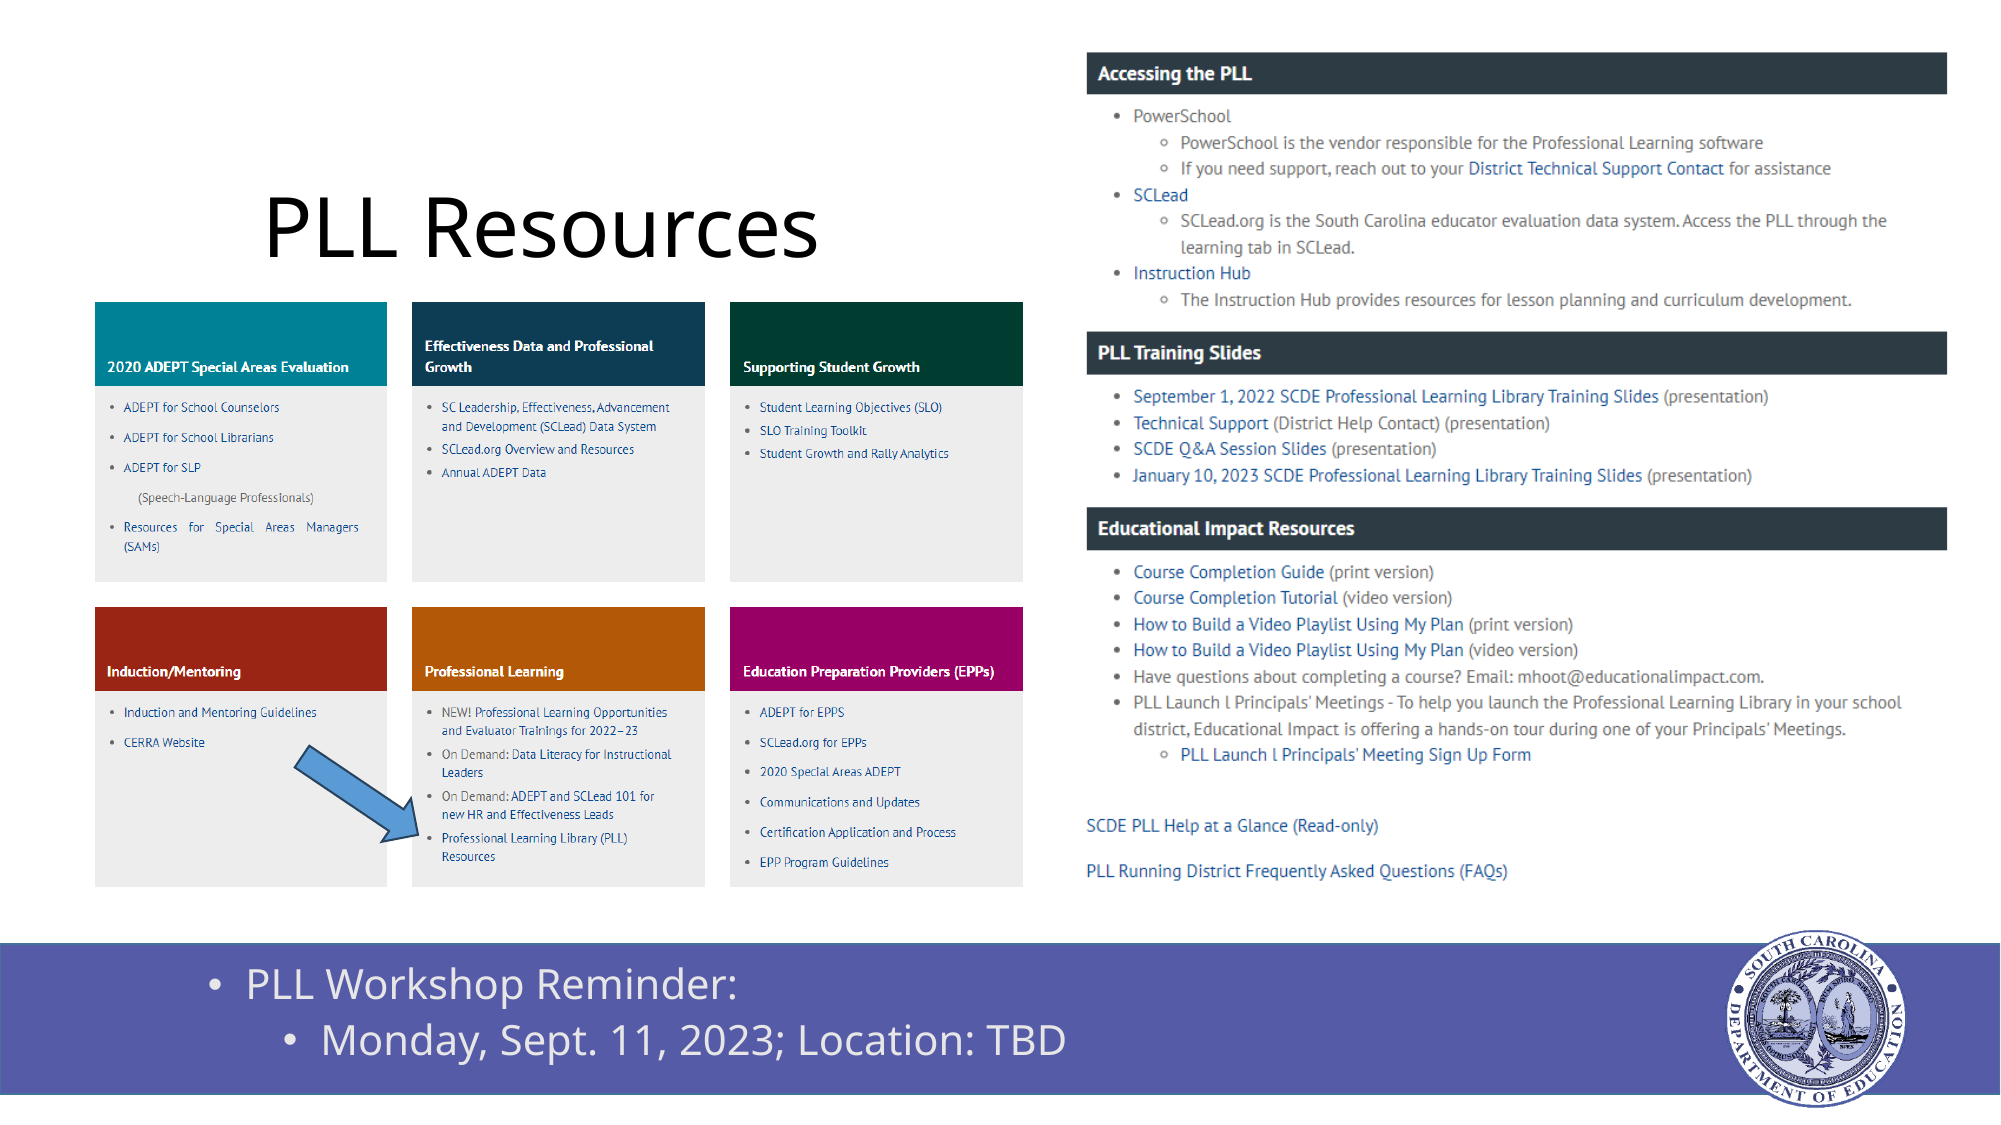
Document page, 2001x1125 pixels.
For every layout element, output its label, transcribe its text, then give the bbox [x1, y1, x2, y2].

title PLL Resources [247, 166, 1074, 370]
picture [1723, 1093, 1907, 1109]
picture [1723, 928, 1907, 956]
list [92, 299, 1052, 887]
picture [1074, 42, 1966, 897]
list PLL Workshop Reminder: Monday, Sept. 11, 2023; Location: TBD [192, 956, 2000, 1093]
